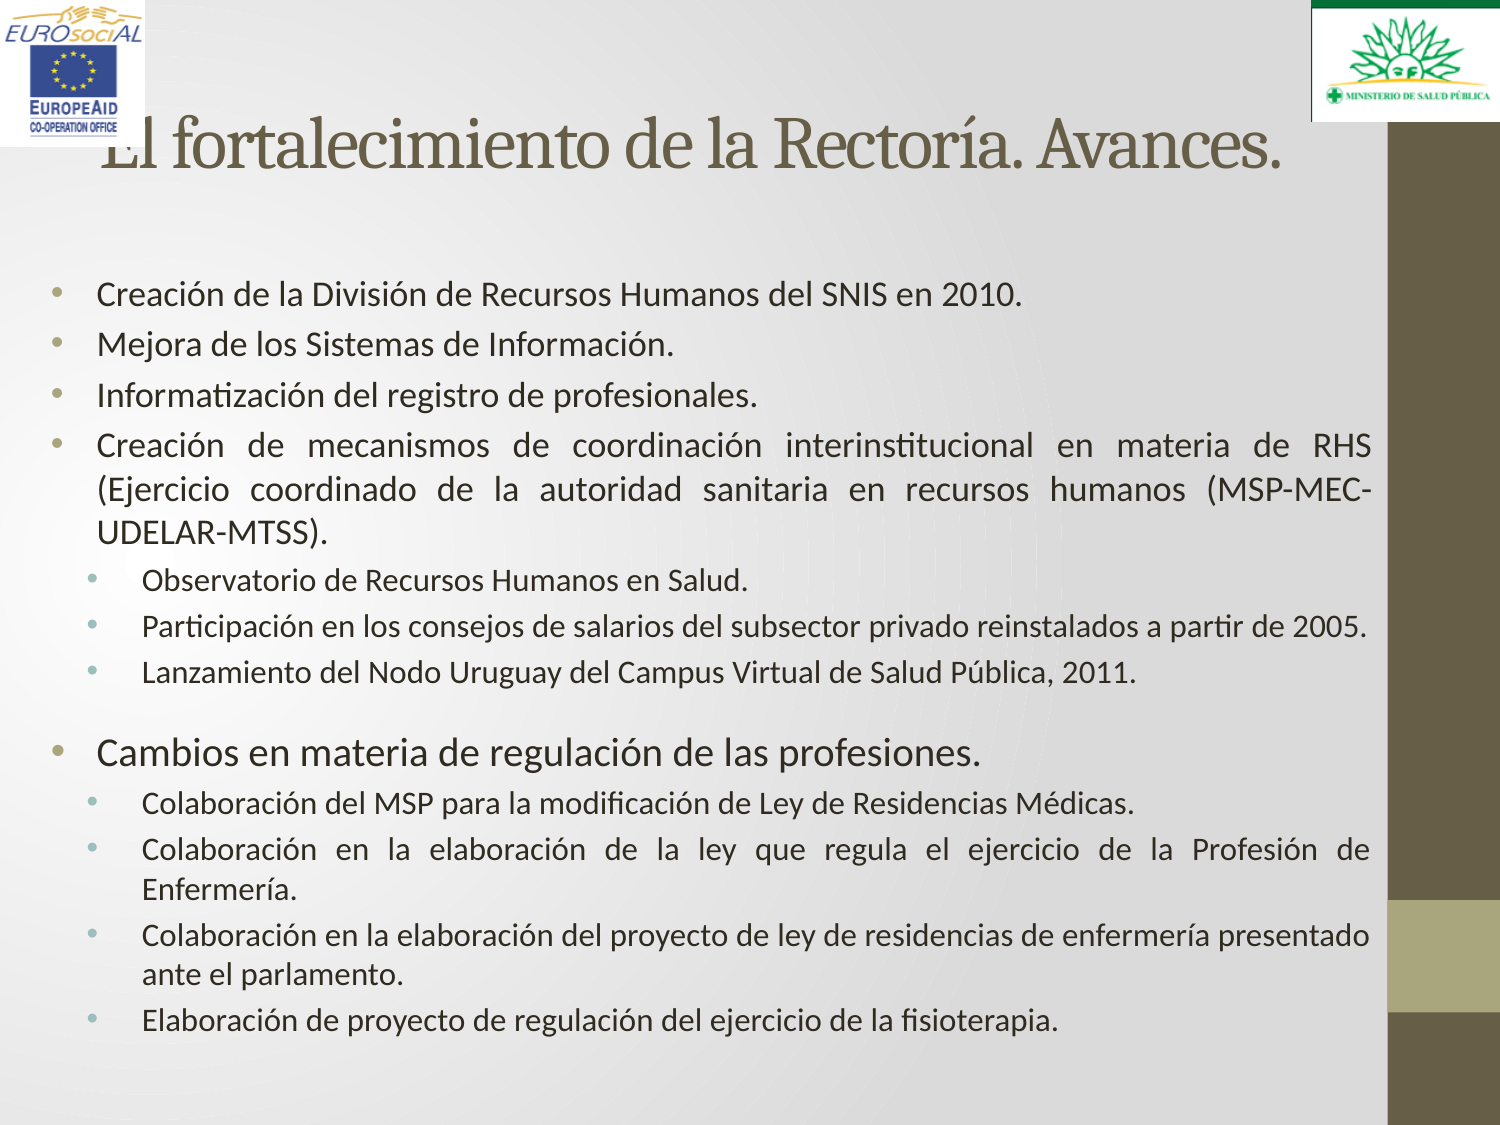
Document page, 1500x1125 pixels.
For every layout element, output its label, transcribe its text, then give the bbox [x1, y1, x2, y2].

picture [0, 0, 146, 147]
picture [1310, 0, 1500, 122]
list Creación de la División de Recursos Humanos del SNIS en 2010. Mejora de los Sistemas de Información. Informatización del registro de profesionales. Creación de mecanismos de coordinación interinstitucional en materia de RHS (Ejercicio coordinado de la autoridad sanitaria en recursos humanos (MSP-MEC-UDELAR-MTSS). Observatorio de Recursos Humanos en Salud. Participación en los consejos de salarios del subsector privado reinstalados a partir de 2005. Lanzamiento del Nodo Uruguay del Campus Virtual de Salud Pública, 2011. Cambios en materia de regulación de las profesiones. Colaboración del MSP para la modificación de Ley de Residencias Médicas. Colaboración en la elaboración de la ley que regula el ejercicio de la Profesión de Enfermería. Colaboración en la elaboración del proyecto de ley de residencias de enfermería presentado ante el parlamento. Elaboración de proyecto de regulación del ejercicio de la fisioterapia. [29, 262, 1388, 1063]
title El fortalecimiento de la Rectoría. Avances. [75, 45, 1325, 233]
